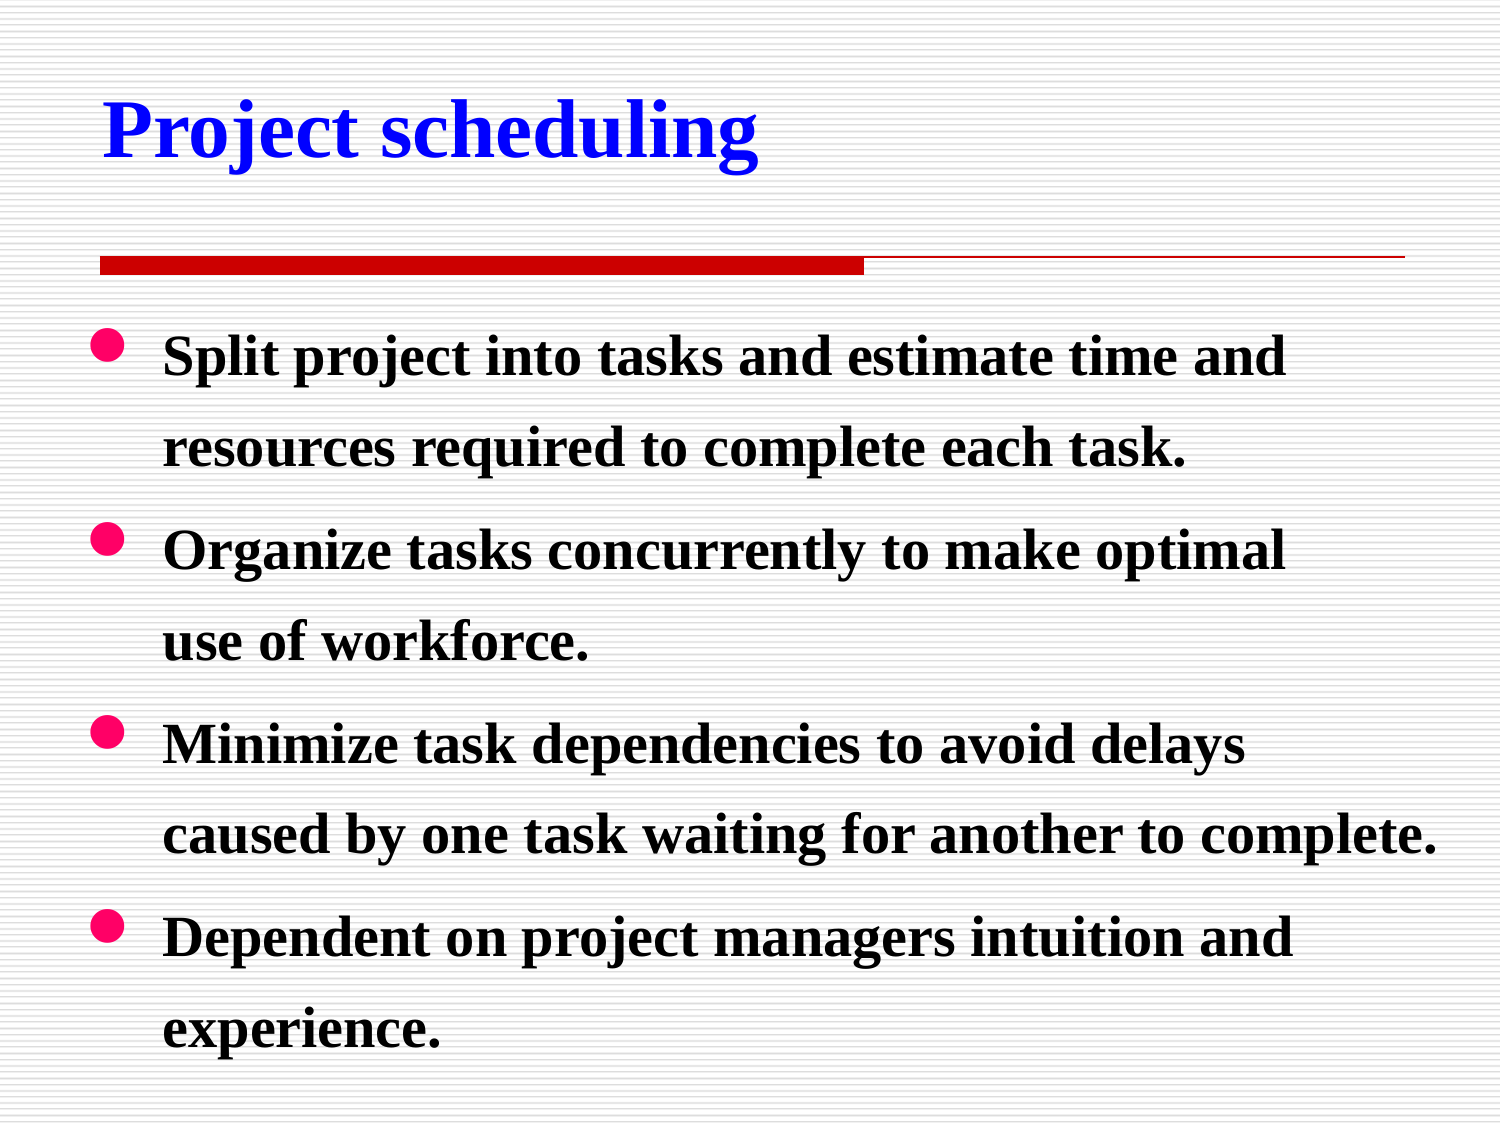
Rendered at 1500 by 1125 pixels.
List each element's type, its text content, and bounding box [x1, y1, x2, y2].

title Project scheduling [87, 0, 1363, 182]
list Split project into tasks and estimate time and resources required to complete each task. Organize tasks concurrently to make optimal use of workforce. Minimize task dependencies to avoid delays caused by one task waiting for another to complete. Dependent on project managers intuition and experience. [70, 289, 1500, 1057]
picture [0, 0, 1500, 1125]
